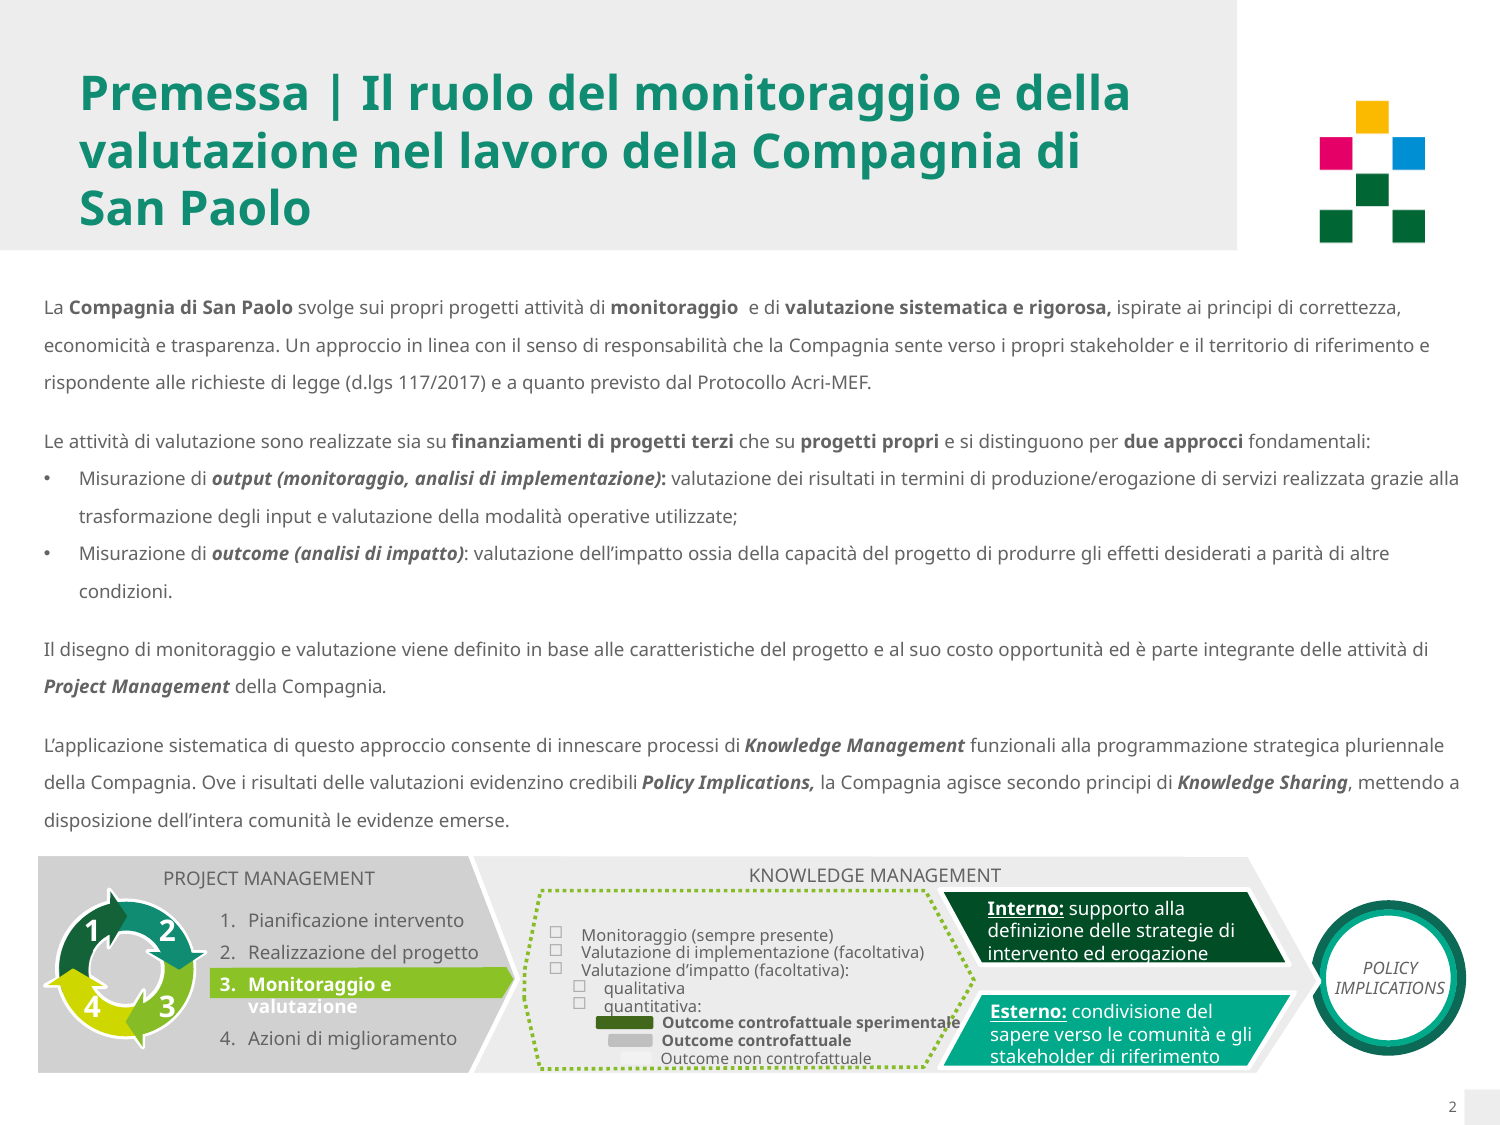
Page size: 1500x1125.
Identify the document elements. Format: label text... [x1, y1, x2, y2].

text_box La Compagnia di San Paolo svolge sui propri progetti attività di monitoraggio e di valutazione sistematica e rigorosa, ispirate ai principi di correttezza, economicità e trasparenza. Un approccio in linea con il senso di responsabilità che la Compagnia sente verso i propri stakeholder e il territorio di riferimento e rispondente alle richieste di legge (d.lgs 117/2017) e a quanto previsto dal Protocollo Acri-MEF. Le attività di valutazione sono realizzate sia su finanziamenti di progetti terzi che su progetti propri e si distinguono per due approcci fondamentali: Misurazione di output (monitoraggio, analisi di implementazione): valutazione dei risultati in termini di produzione/erogazione di servizi realizzata grazie alla trasformazione degli input e valutazione della modalità operative utilizzate; Misurazione di outcome (analisi di impatto): valutazione dell’impatto ossia della capacità del progetto di produrre gli effetti desiderati a parità di altre condizioni. Il disegno di monitoraggio e valutazione viene definito in base alle caratteristiche del progetto e al suo costo opportunità ed è parte integrante delle attività di Project Management della Compagnia. L’applicazione sistematica di questo approccio consente di innescare processi di Knowledge Management funzionali alla programmazione strategica pluriennale della Compagnia. Ove i risultati delle valutazioni evidenzino credibili Policy Implications, la Compagnia agisce secondo principi di Knowledge Sharing, mettendo a disposizione dell’intera comunità le evidenze emerse. [43, 280, 1468, 832]
text_box Premessa | Il ruolo del monitoraggio e della valutazione nel lavoro della Compagnia di San Paolo [79, 63, 1175, 236]
picture [0, 0, 1500, 1125]
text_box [35, 853, 1471, 1077]
